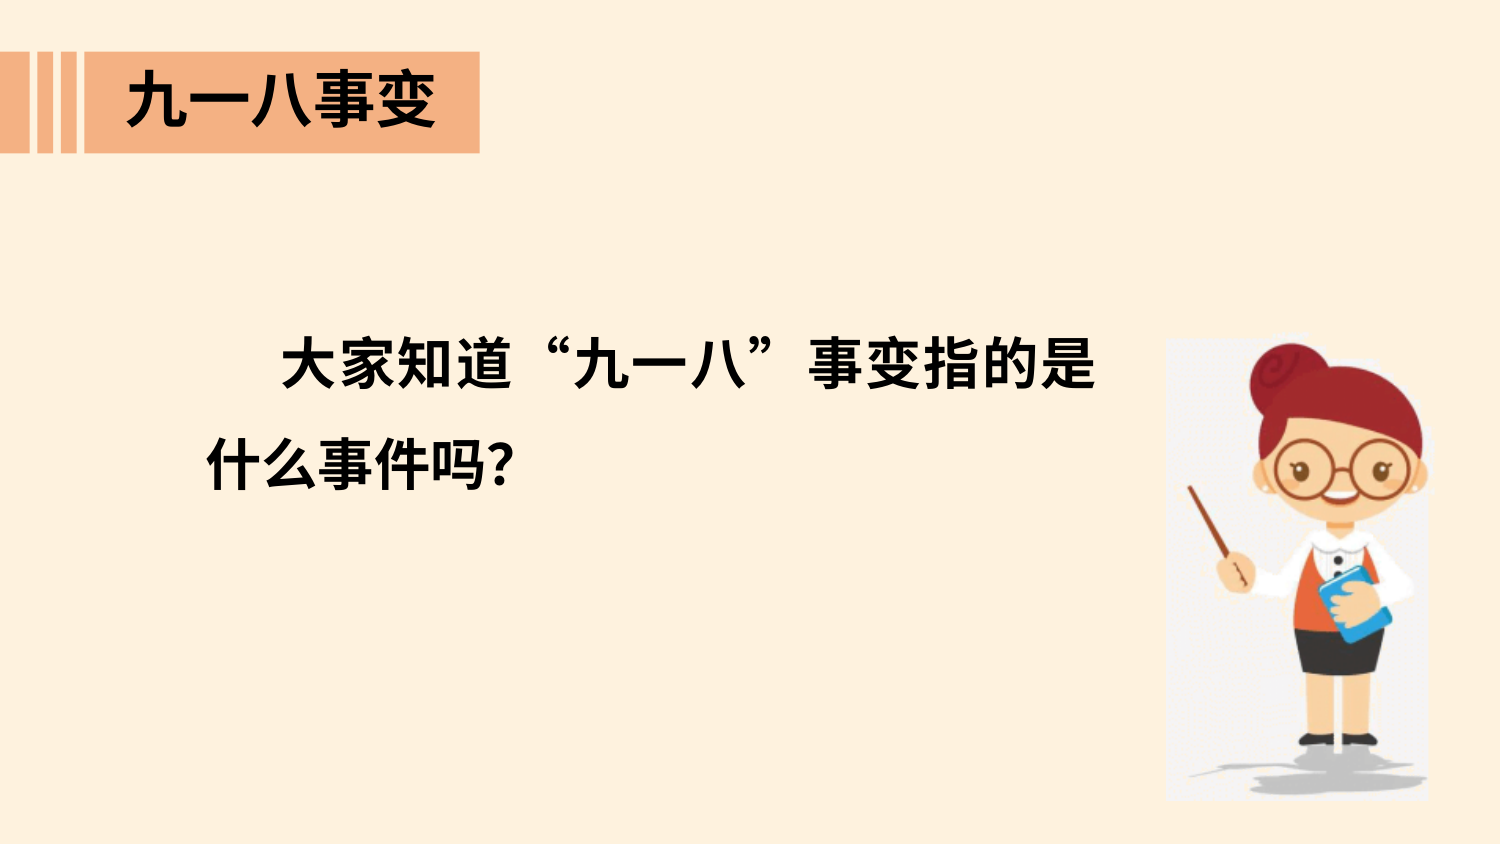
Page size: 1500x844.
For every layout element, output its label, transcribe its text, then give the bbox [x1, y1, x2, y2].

text_box [37, 51, 54, 154]
picture [0, 0, 1500, 844]
text_box 大家知道“九一八”事变指的是什么事件吗？ [193, 288, 1109, 503]
text_box [60, 51, 77, 154]
title 九一八事变 [84, 51, 480, 154]
text_box [0, 51, 30, 154]
